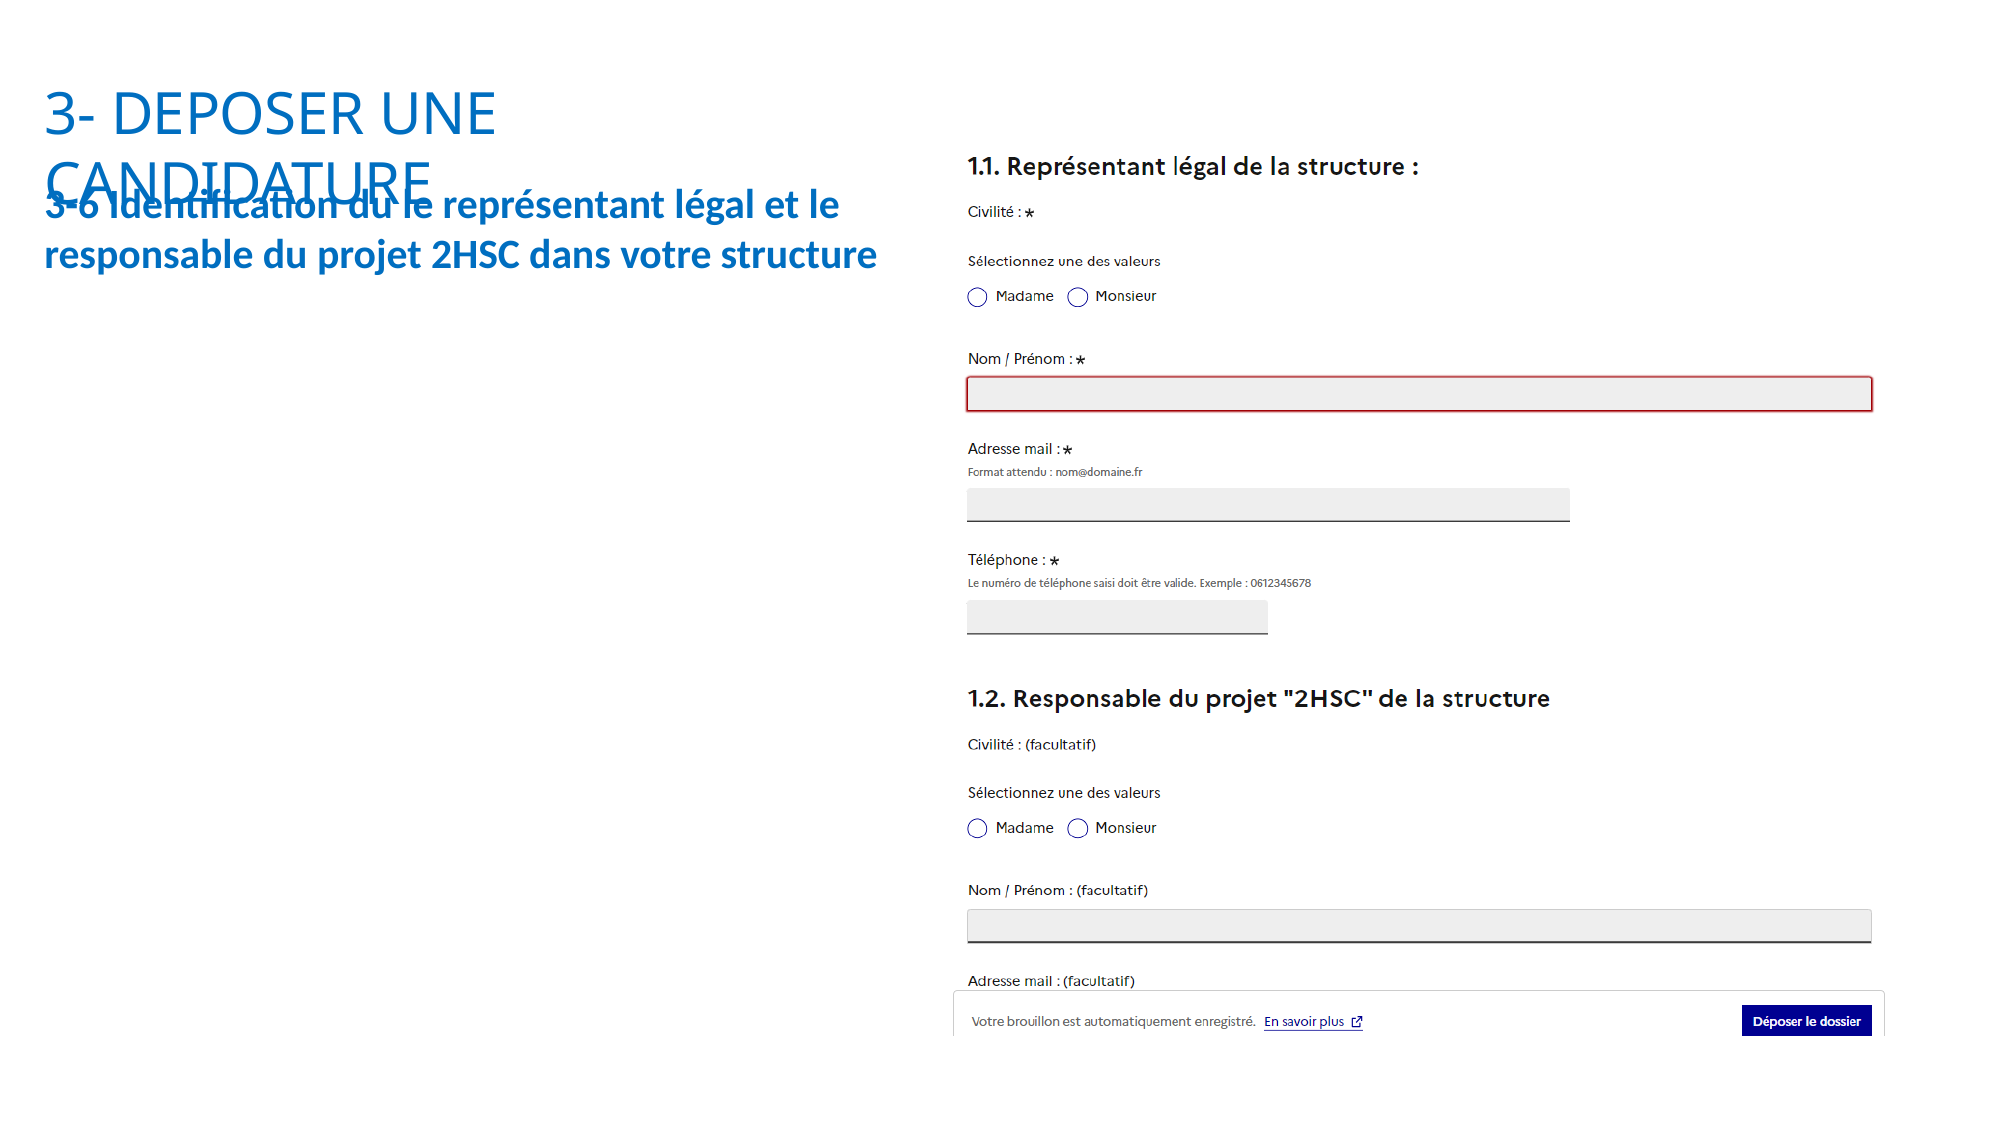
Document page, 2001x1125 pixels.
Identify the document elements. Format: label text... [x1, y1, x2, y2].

title 3- DEPOSER UNE CANDIDATURE [42, 73, 885, 174]
picture [949, 148, 1937, 1037]
text_box 3-6 Identification du le représentant légal et le responsable du projet 2HSC dans votre structure [42, 174, 913, 277]
